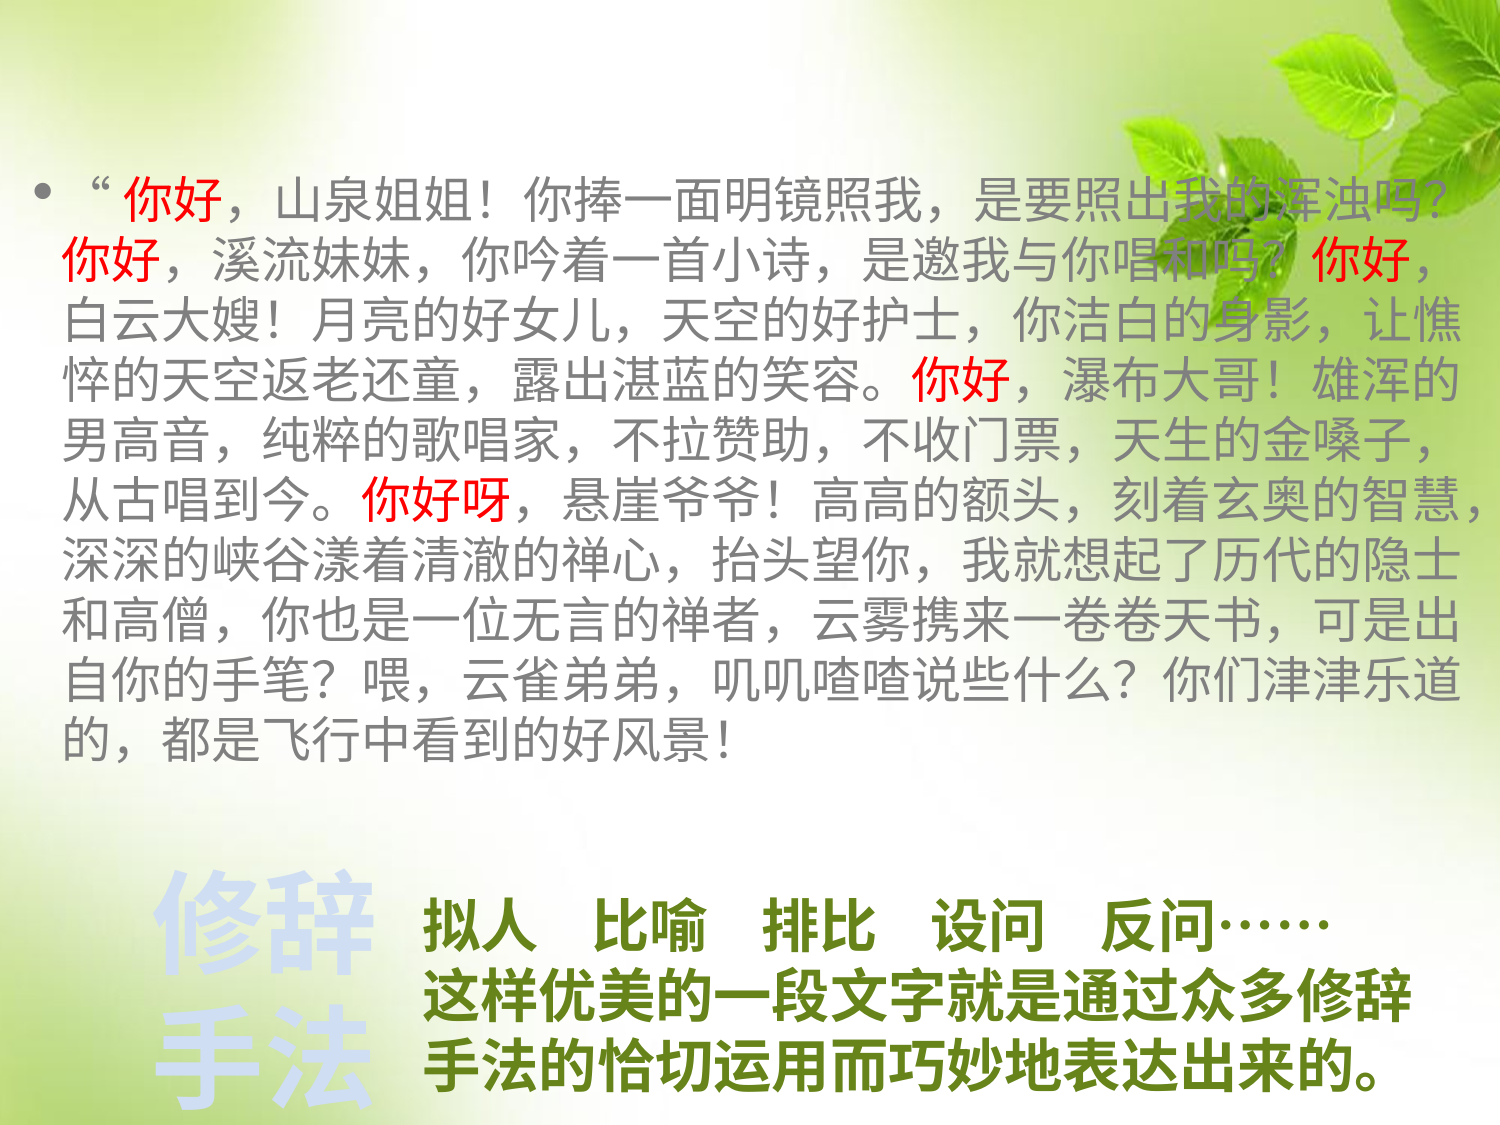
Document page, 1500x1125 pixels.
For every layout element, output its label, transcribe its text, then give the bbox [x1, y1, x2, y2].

text_box 修辞手法 [88, 846, 441, 1125]
picture [0, 0, 1500, 1125]
list “你好，山泉姐姐！你捧一面明镜照我，是要照出我的浑浊吗？你好，溪流妹妹，你吟着一首小诗，是邀我与你唱和吗？你好，白云大嫂！月亮的好女儿，天空的好护士，你洁白的身影，让憔悴的天空返老还童，露出湛蓝的笑容。你好，瀑布大哥！雄浑的男高音，纯粹的歌唱家，不拉赞助，不收门票，天生的金嗓子，从古唱到今。你好呀，悬崖爷爷！高高的额头，刻着玄奥的智慧，深深的峡谷漾着清澈的禅心，抬头望你，我就想起了历代的隐士和高僧，你也是一位无言的禅者，云雾携来一卷卷天书，可是出自你的手笔？喂，云雀弟弟，叽叽喳喳说些什么？你们津津乐道的，都是飞行中看到的好风景！ [17, 160, 1485, 881]
text_box 拟人 比喻 排比 设问 反问…… 这样优美的一段文字就是通过众多修辞手法的恰切运用而巧妙地表达出来的。 [407, 881, 1447, 1107]
